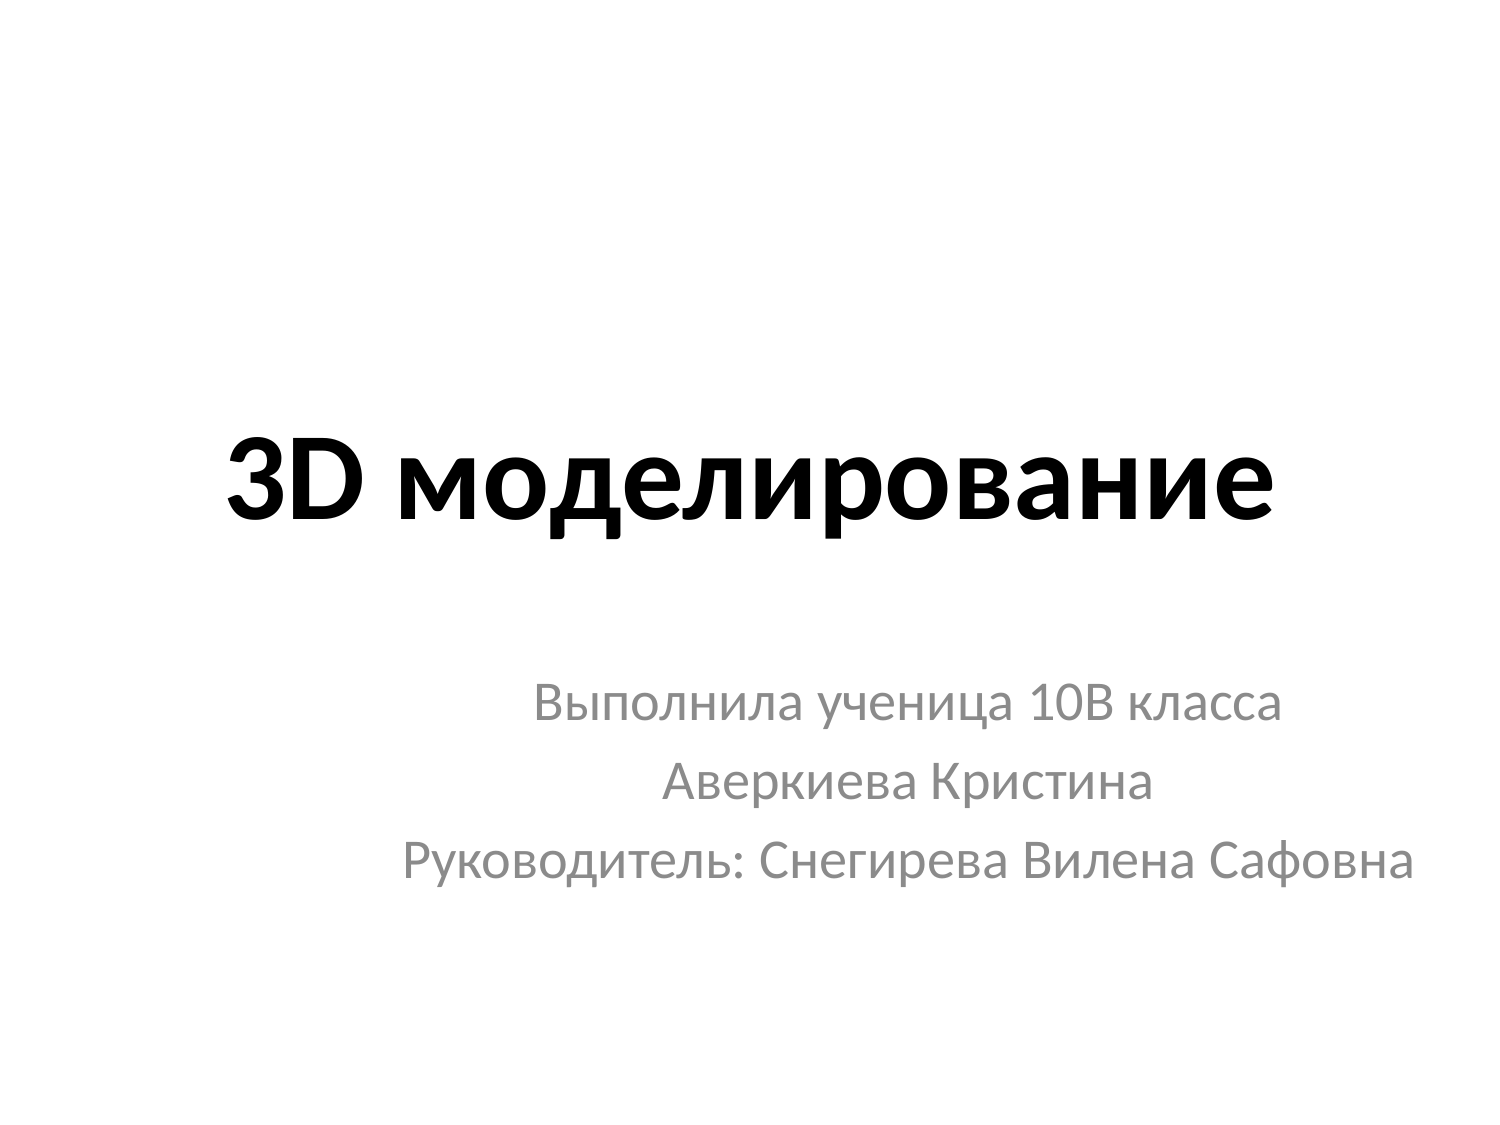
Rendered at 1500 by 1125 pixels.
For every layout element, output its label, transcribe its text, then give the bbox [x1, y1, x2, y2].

title 3D моделирование [112, 349, 1388, 591]
subtitle Выполнила ученица 10В класса Аверкиева Кристина Руководитель: Снегирева Вилена Сафовна [383, 656, 1434, 945]
